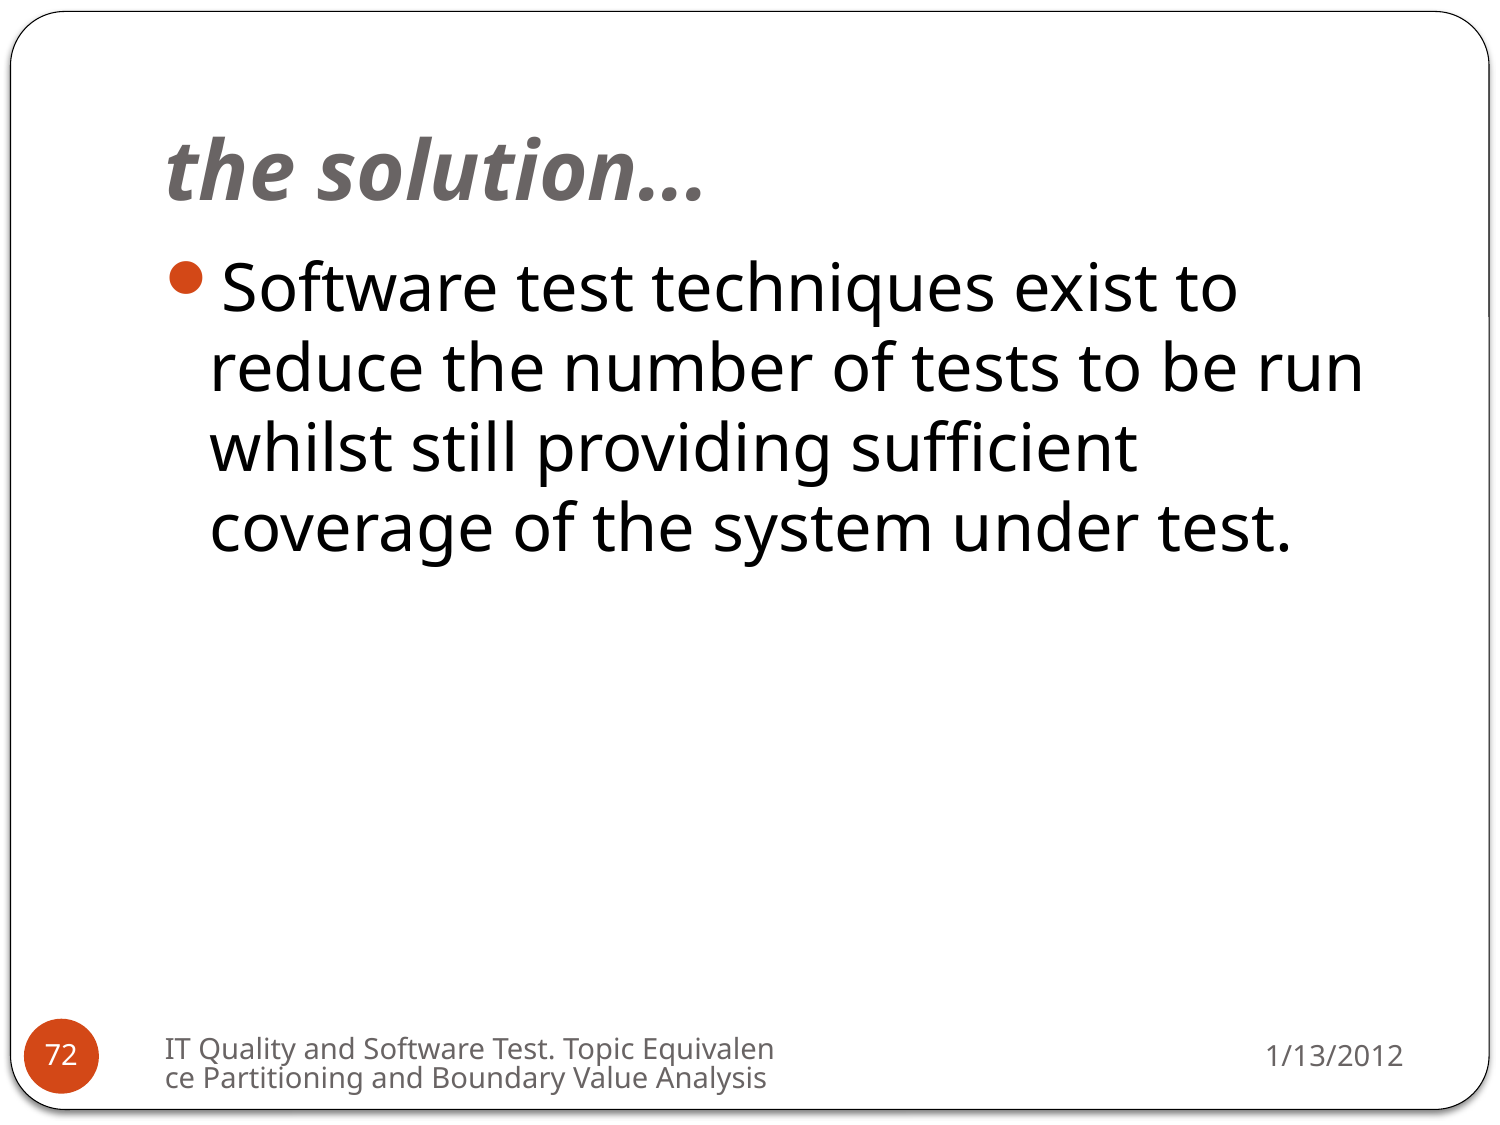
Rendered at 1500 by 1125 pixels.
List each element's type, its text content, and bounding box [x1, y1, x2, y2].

footer IT Quality and Software Test. Topic Equivalence Partitioning and Boundary Value Analysis [150, 1012, 800, 1088]
slide_number 72 [23, 1018, 99, 1094]
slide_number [1012, 1015, 1419, 1094]
list Software test techniques exist to reduce the number of tests to be run whilst still providing sufficient coverage of the system under test. [150, 237, 1425, 988]
title the solution... [150, 45, 1425, 233]
